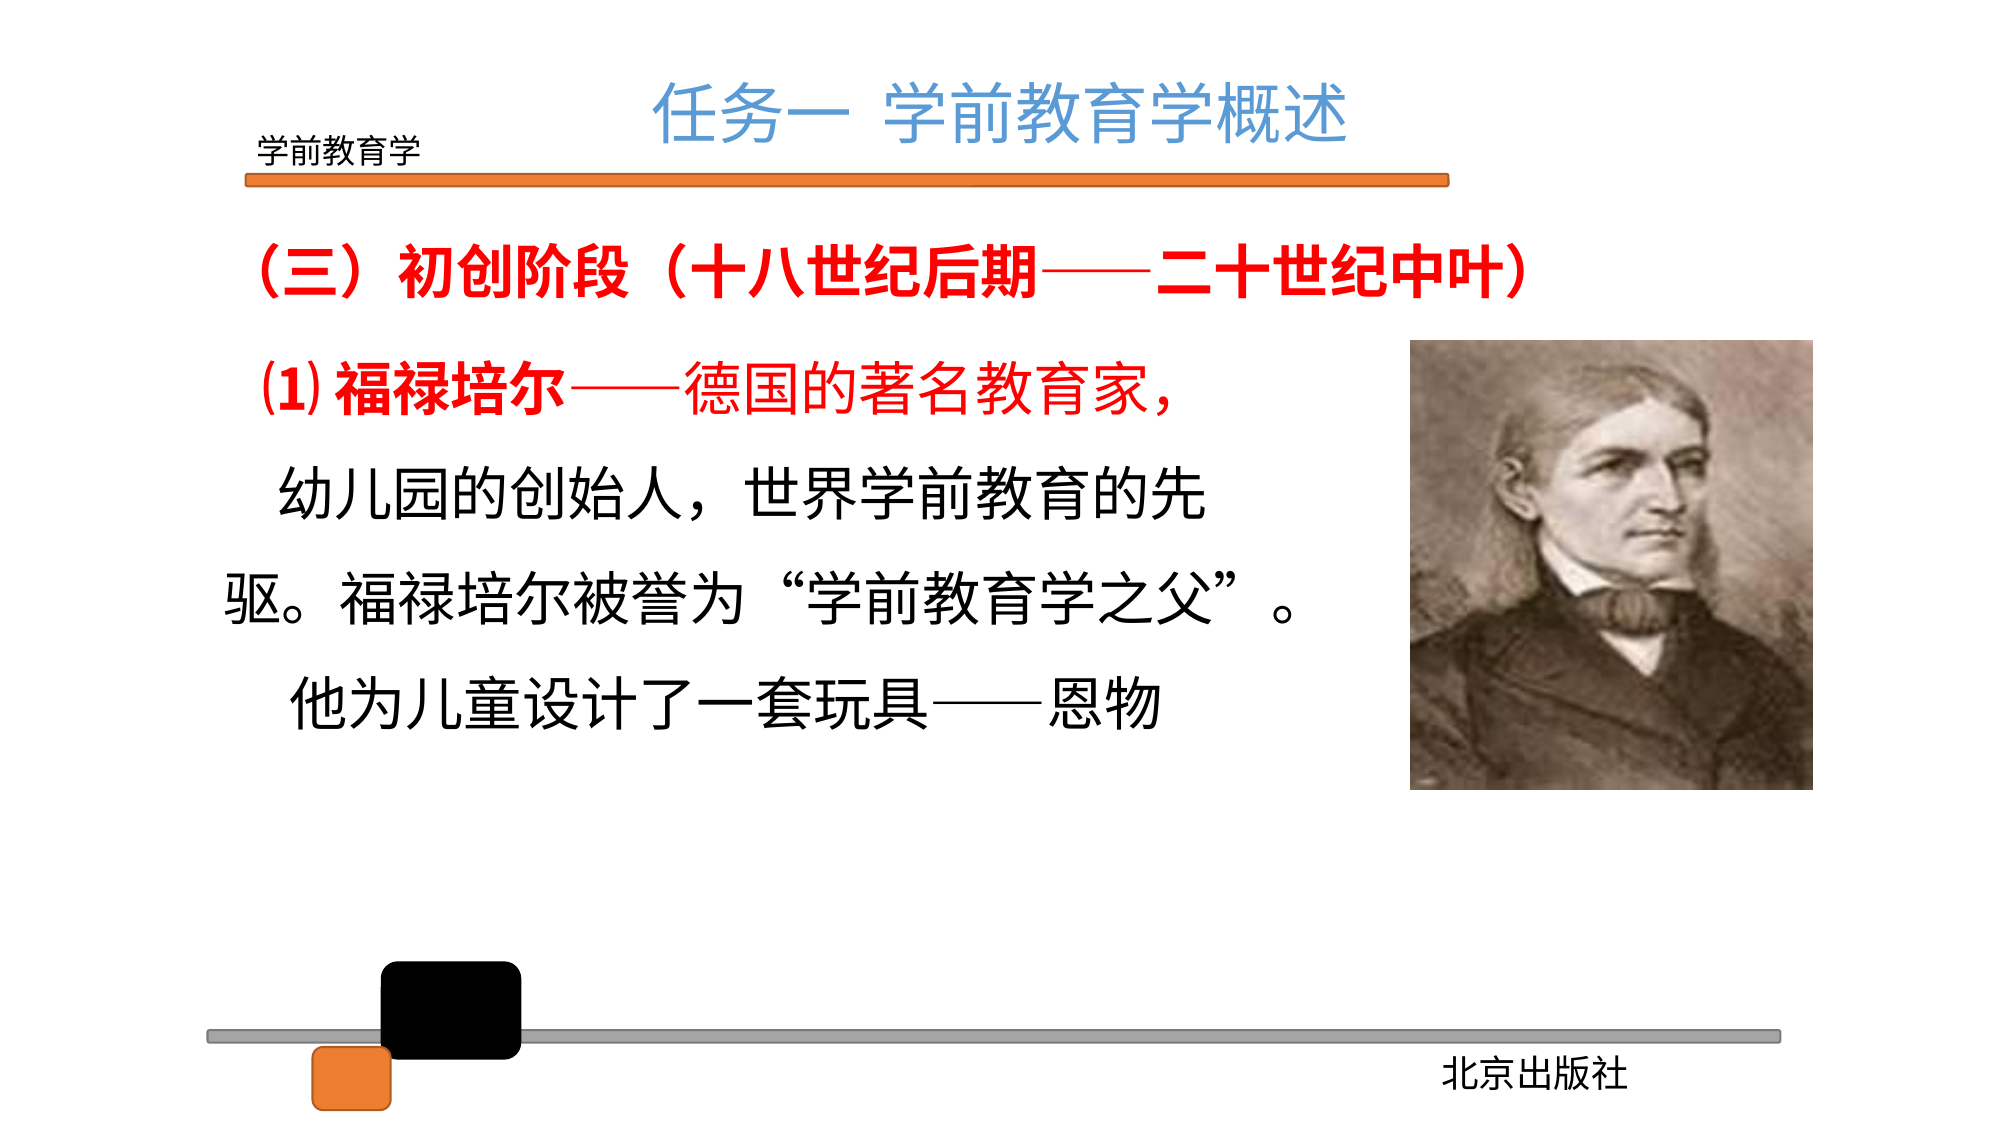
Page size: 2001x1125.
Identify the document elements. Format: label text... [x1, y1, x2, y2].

text_box （三）初创阶段（十八世纪后期——二十世纪中叶） ⑴福禄培尔——德国的著名教育家， 幼儿园的创始人，世界学前教育的先 驱。福禄培尔被誉为“学前教育学之父”。 他为儿童设计了一套玩具——恩物 [208, 192, 1883, 745]
text_box 任务一 学前教育学概述 [636, 64, 1365, 160]
picture [1410, 340, 1813, 791]
